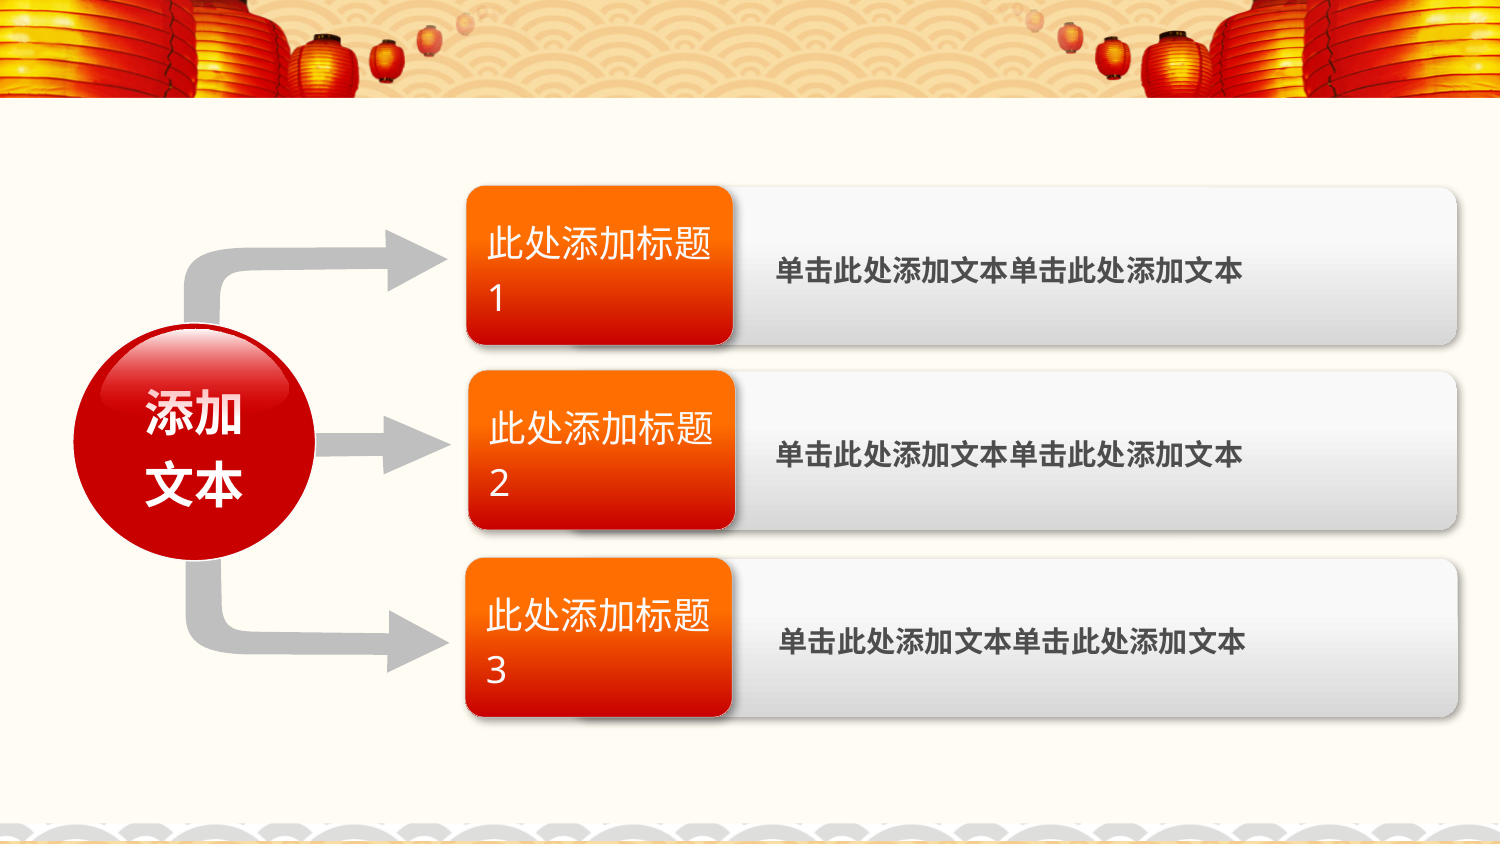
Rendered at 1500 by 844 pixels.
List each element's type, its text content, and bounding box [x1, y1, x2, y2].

text_box [185, 561, 450, 673]
text_box 单击此处添加文本单击此处添加文本 [734, 371, 1458, 530]
text_box 此处添加标题3 [465, 557, 733, 718]
text_box 此处添加标题2 [468, 370, 736, 530]
picture [0, 824, 1500, 844]
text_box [72, 322, 316, 561]
text_box [183, 229, 448, 322]
text_box 此处添加标题1 [466, 185, 734, 346]
text_box 单击此处添加文本单击此处添加文本 [733, 187, 1458, 345]
picture [0, 0, 1500, 97]
text_box [316, 415, 452, 475]
text_box 单击此处添加文本单击此处添加文本 [729, 558, 1458, 717]
